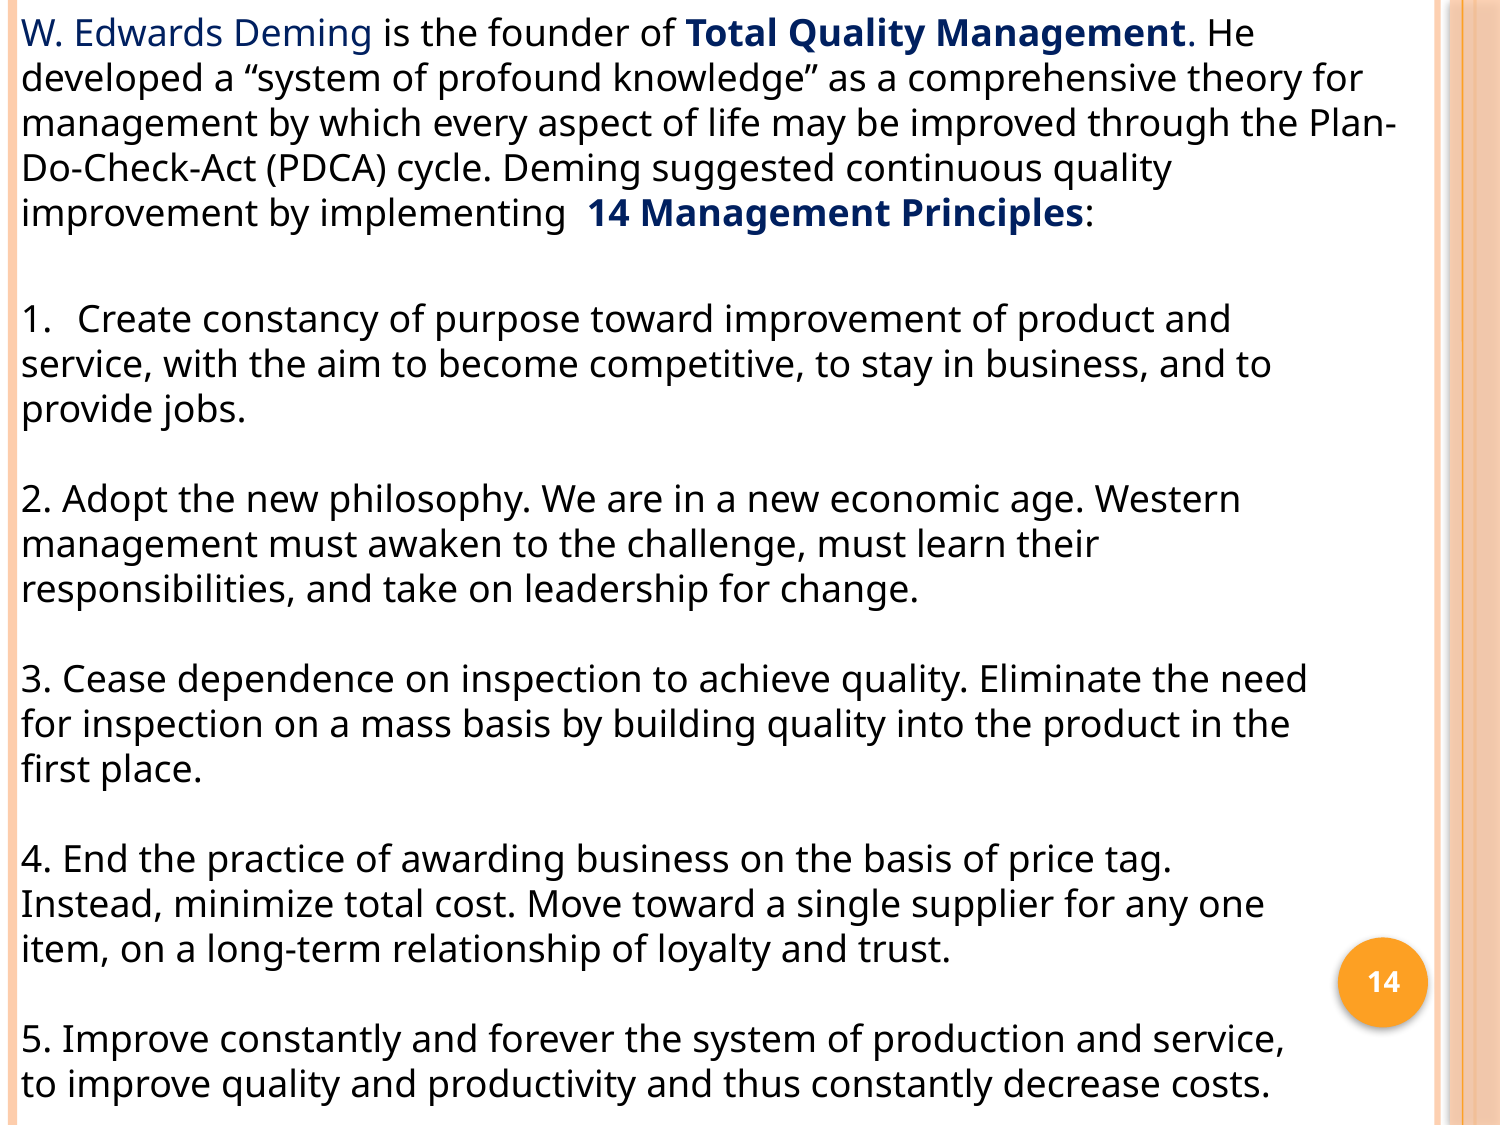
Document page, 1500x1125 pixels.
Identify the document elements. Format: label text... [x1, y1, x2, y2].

text_box Create constancy of purpose toward improvement of product and service, with the aim to become competitive, to stay in business, and to provide jobs. 2. Adopt the new philosophy. We are in a new economic age. Western management must awaken to the challenge, must learn their responsibilities, and take on leadership for change. 3. Cease dependence on inspection to achieve quality. Eliminate the need for inspection on a mass basis by building quality into the product in the first place. 4. End the practice of awarding business on the basis of price tag. Instead, minimize total cost. Move toward a single supplier for any one item, on a long-term relationship of loyalty and trust. 5. Improve constantly and forever the system of production and service, to improve quality and productivity and thus constantly decrease costs. [6, 287, 1338, 1125]
text_box W. Edwards Deming is the founder of Total Quality Management. He developed a “system of profound knowledge” as a comprehensive theory for management by which every aspect of life may be improved through the Plan-Do-Check-Act (PDCA) cycle. Deming suggested continuous quality improvement by implementing 14 Management Principles: [6, 1, 1425, 242]
slide_number 14 [1333, 940, 1434, 1027]
